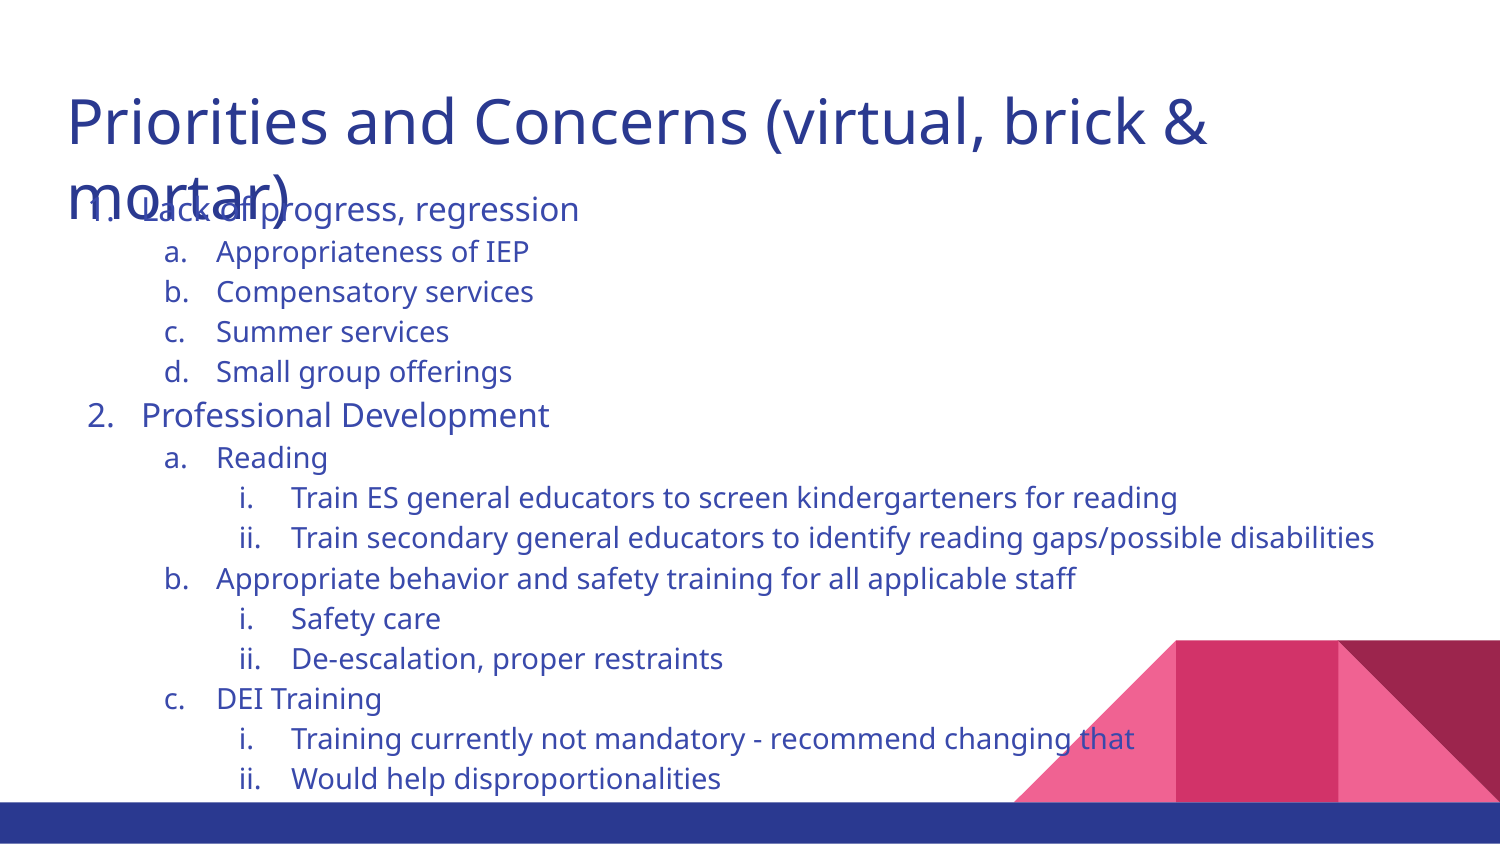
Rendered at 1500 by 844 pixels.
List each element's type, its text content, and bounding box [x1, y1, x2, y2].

list Lack of progress, regression Appropriateness of IEP Compensatory services Summer services Small group offerings Professional Development Reading Train ES general educators to screen kindergarteners for reading Train secondary general educators to identify reading gaps/possible disabilities Appropriate behavior and safety training for all applicable staff Safety care De-escalation, proper restraints DEI Training Training currently not mandatory - recommend changing that Would help disproportionalities [51, 166, 1449, 811]
title Priorities and Concerns (virtual, brick & mortar) [51, 67, 1449, 166]
